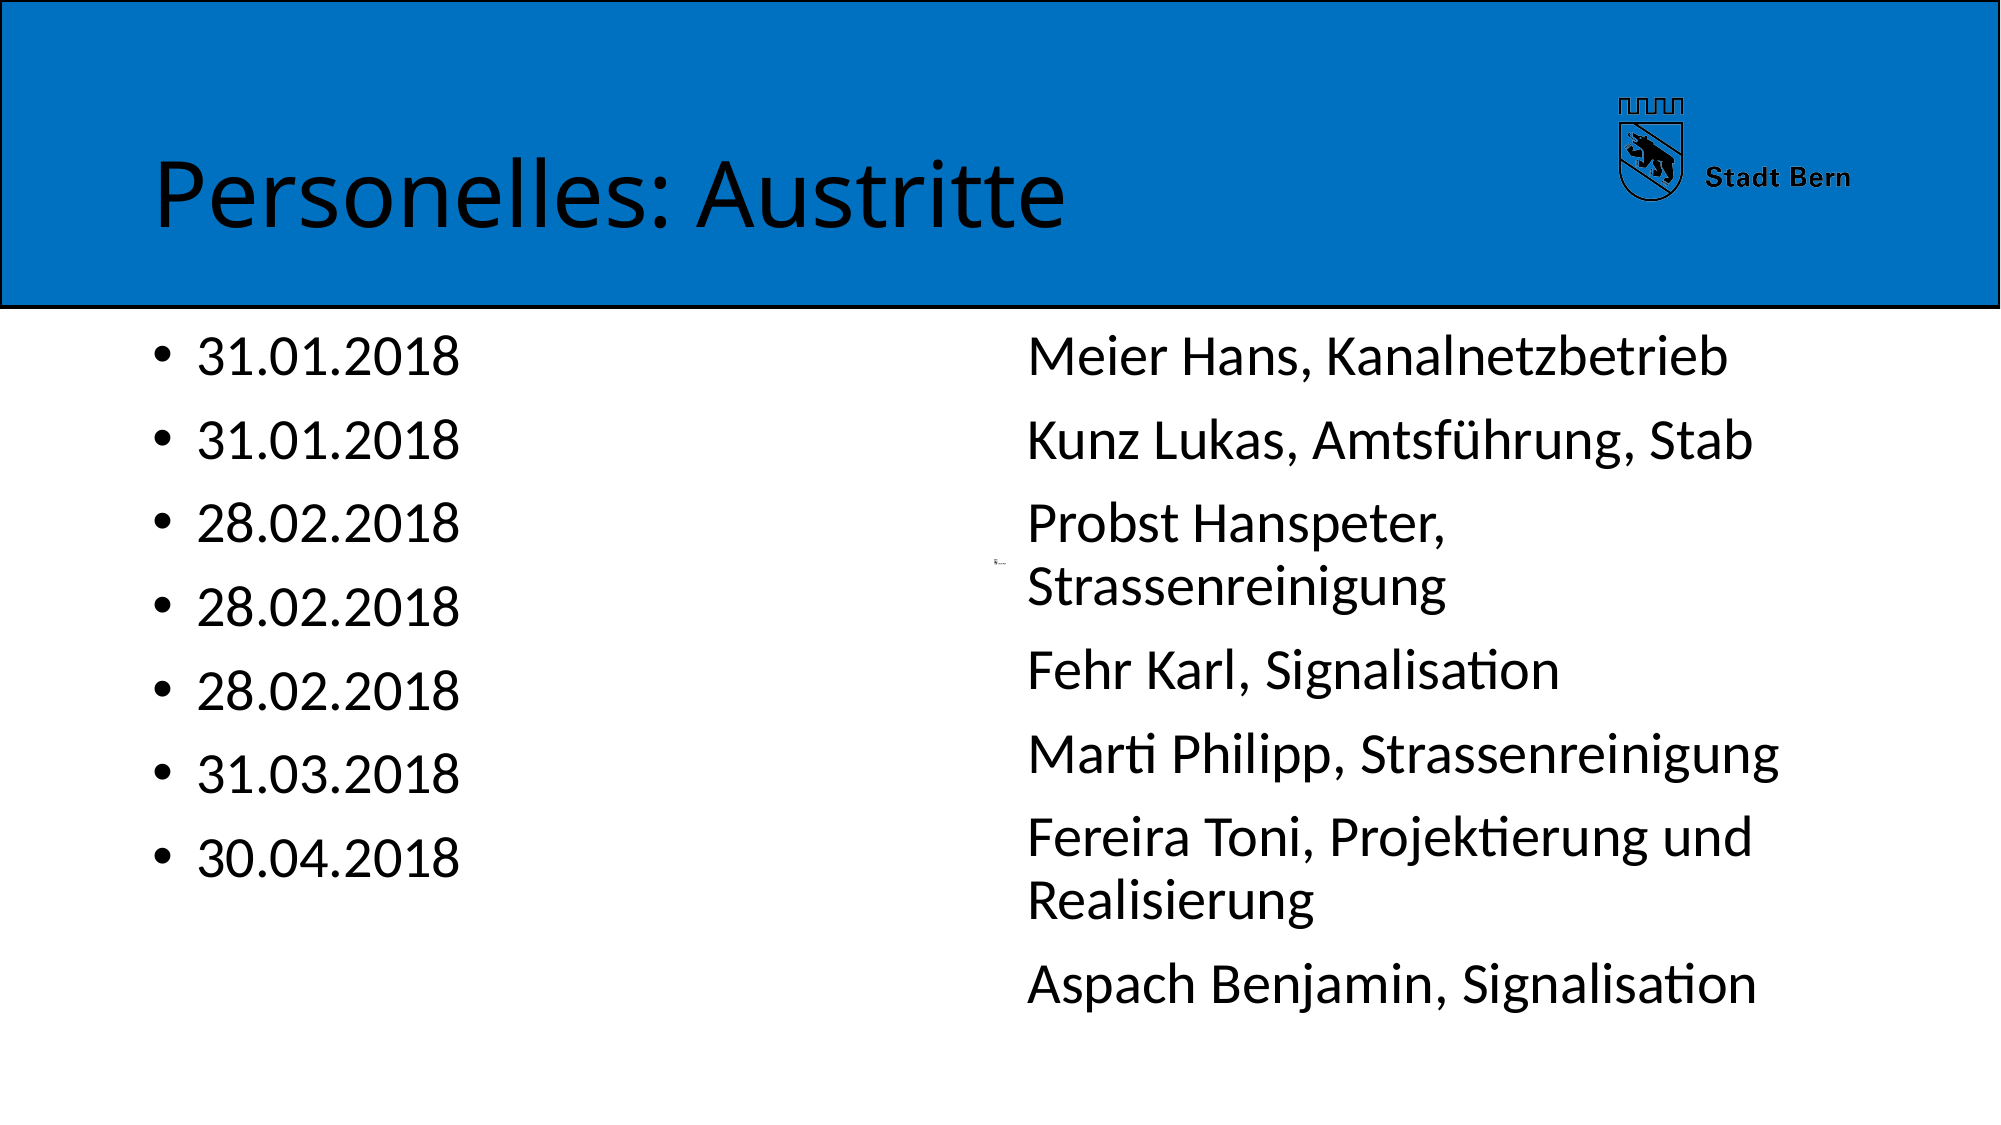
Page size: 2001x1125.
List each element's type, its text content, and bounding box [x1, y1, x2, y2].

picture [994, 559, 1006, 565]
list 31.01.2018 31.01.2018 28.02.2018 28.02.2018 28.02.2018 31.03.2018 30.04.2018 [137, 317, 988, 1032]
title Personelles: Austritte [137, 89, 1592, 307]
picture [1606, 92, 1856, 207]
list Meier Hans, Kanalnetzbetrieb Kunz Lukas, Amtsführung, Stab Probst Hanspeter, Strassenreinigung Fehr Karl, Signalisation Marti Philipp, Strassenreinigung Fereira Toni, Projektierung und Realisierung Aspach Benjamin, Signalisation [1012, 317, 1863, 1032]
